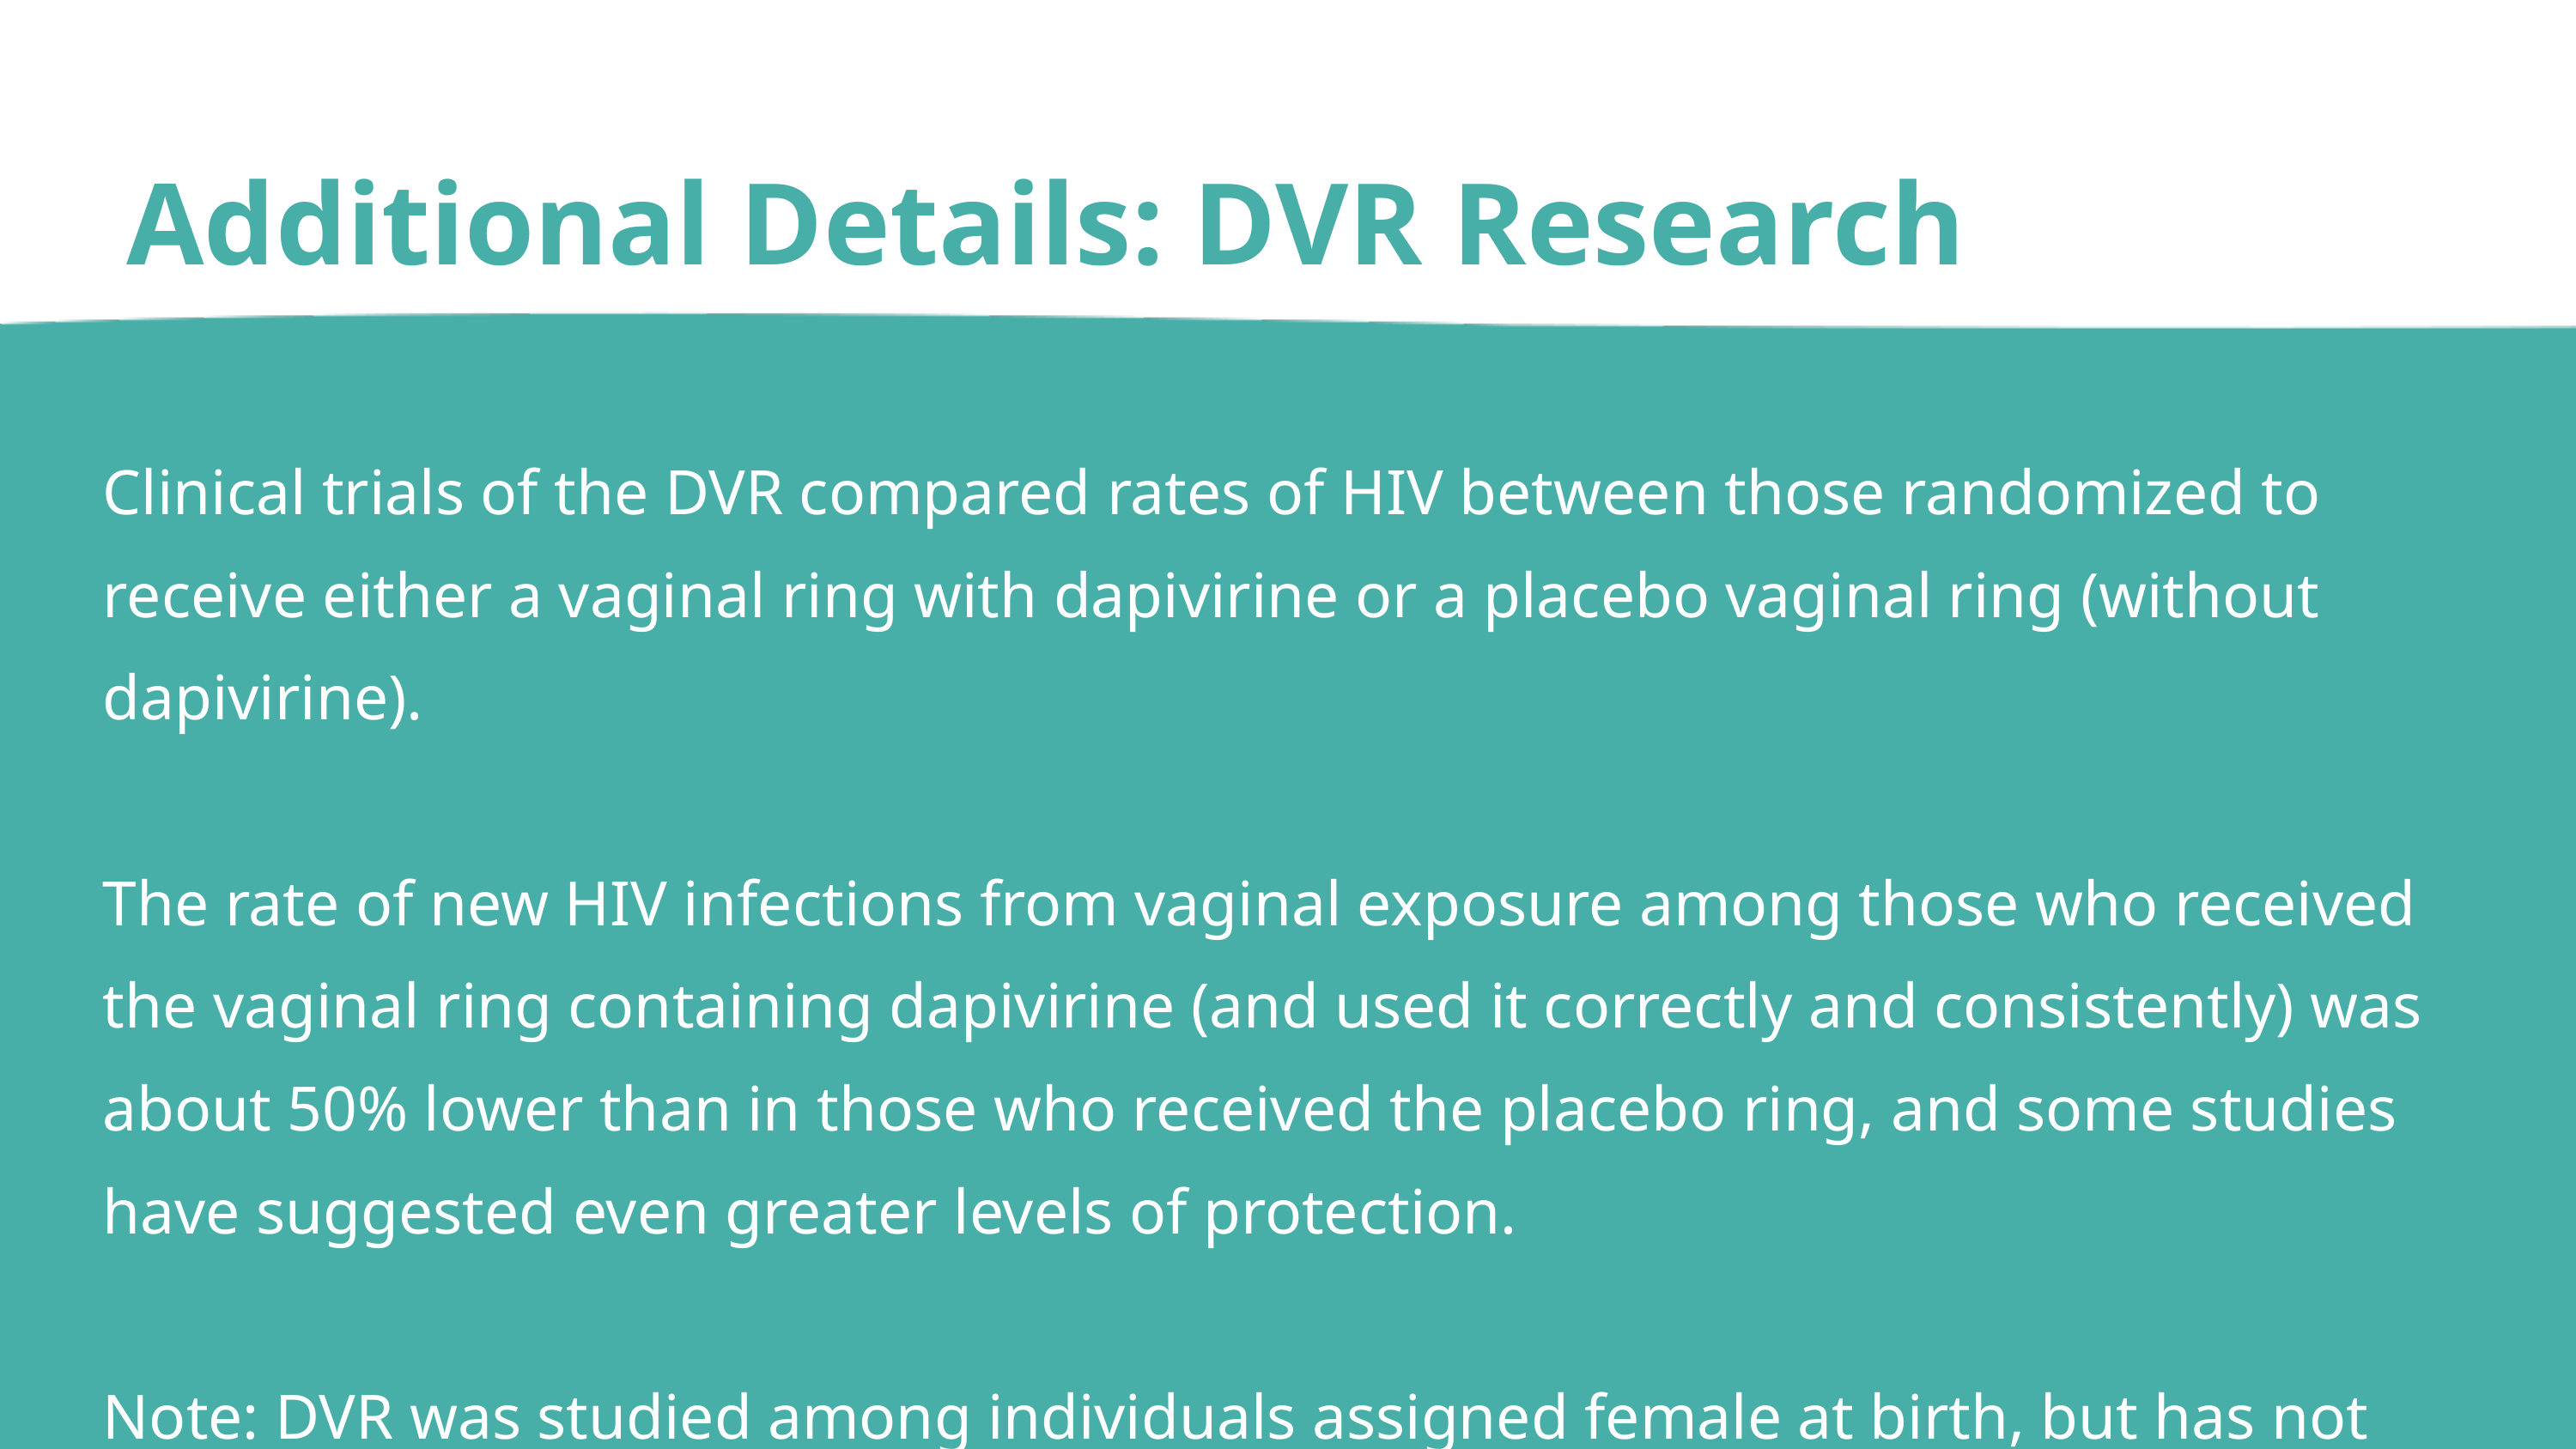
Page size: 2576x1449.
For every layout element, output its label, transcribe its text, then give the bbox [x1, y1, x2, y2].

text_box Clinical trials of the DVR compared rates of HIV between those randomized to receive either a vaginal ring with dapivirine or a placebo vaginal ring (without dapivirine). The rate of new HIV infections from vaginal exposure among those who received the vaginal ring containing dapivirine (and used it correctly and consistently) was about 50% lower than in those who received the placebo ring, and some studies have suggested even greater levels of protection. Note: DVR was studied among individuals assigned female at birth, but has not been specifically studied among transgender men using gender-affirming hormones. [102, 423, 2525, 1449]
text_box [0, 298, 2576, 1449]
text_box Additional Details: DVR Research [126, 98, 2403, 288]
